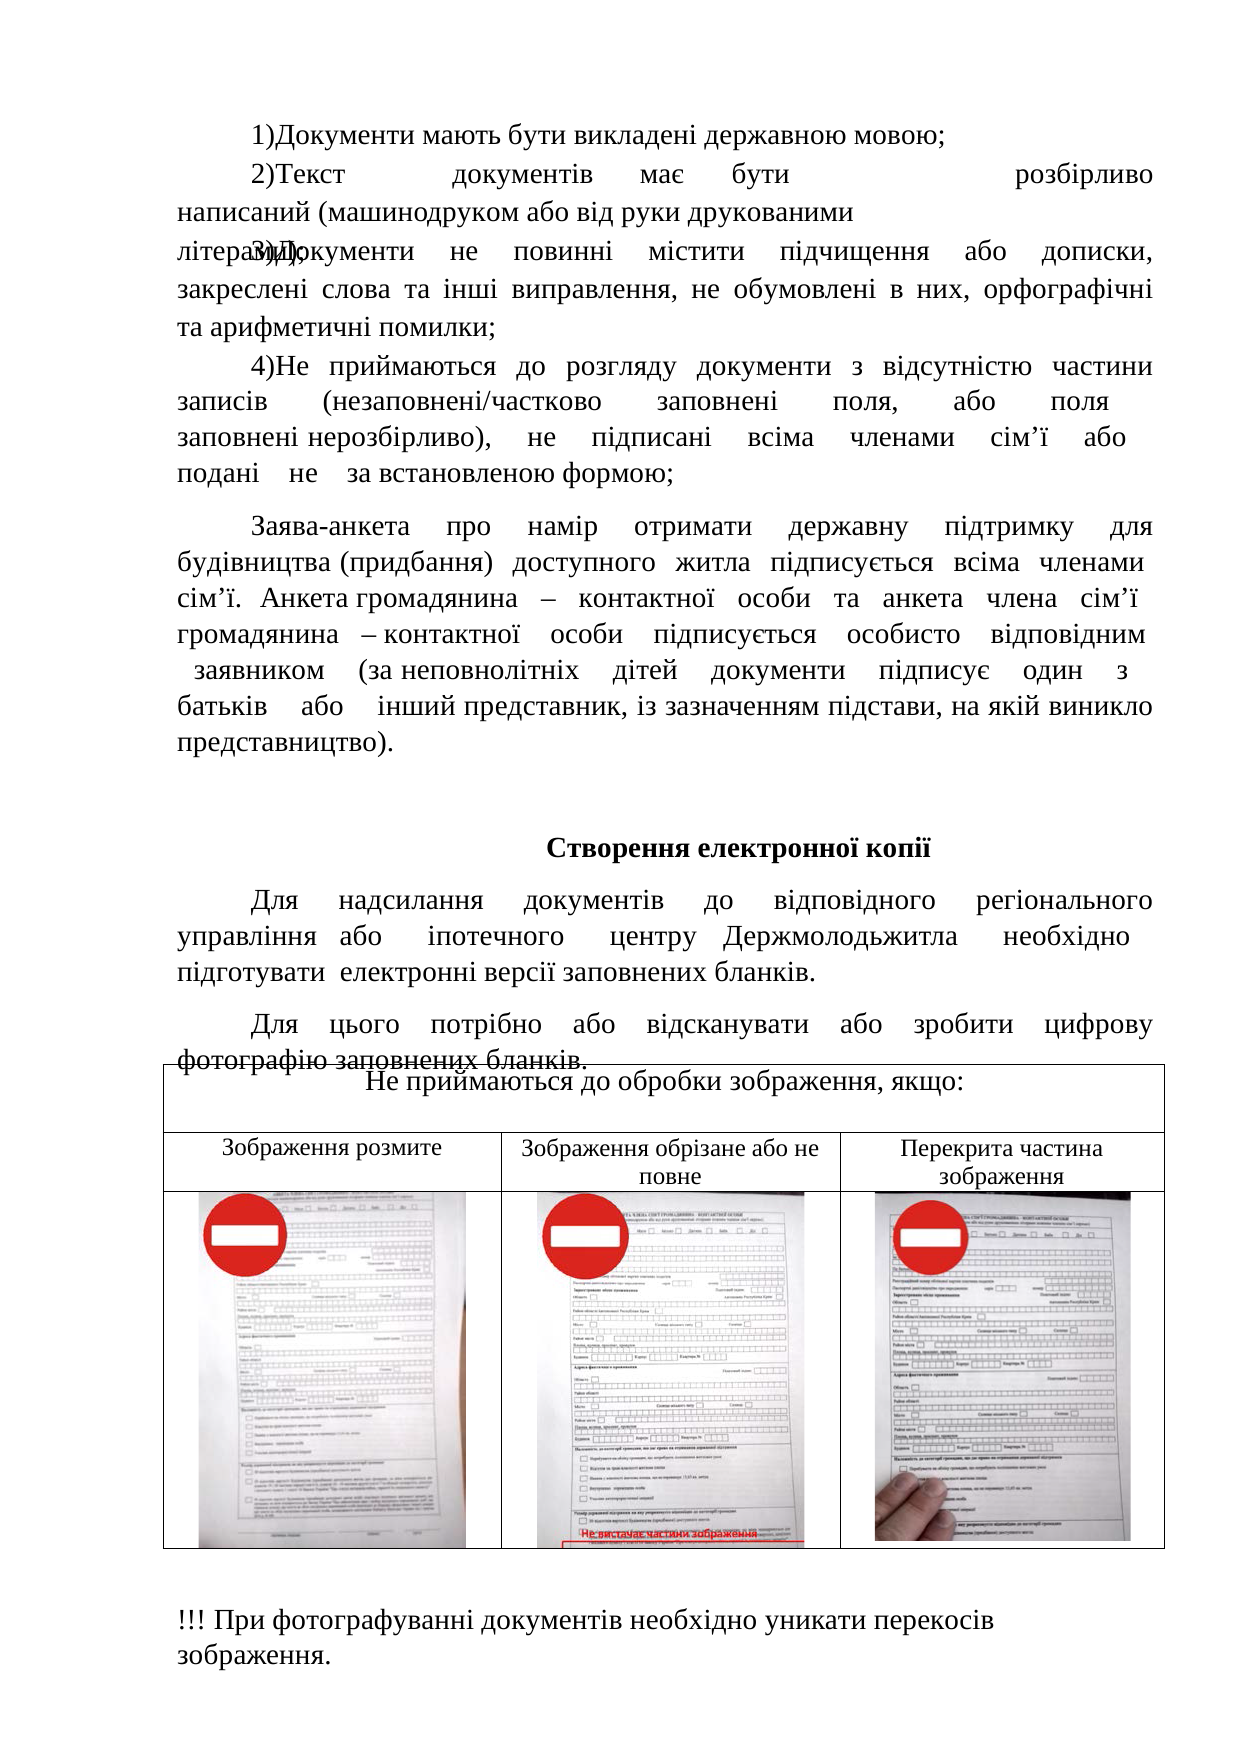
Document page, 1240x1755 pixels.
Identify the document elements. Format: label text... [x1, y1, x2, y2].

table_cell Зображення обрізане або не повне [502, 1133, 840, 1191]
table_cell Перекрита частина зображення [841, 1133, 1164, 1191]
table_cell [502, 1192, 840, 1548]
text_box !!! При фотографуванні документів необхідно уникати перекосів зображення. [175, 1600, 1151, 1670]
text_box розбірливо [1013, 154, 1154, 190]
table_cell [841, 1192, 1164, 1548]
table_cell Зображення розмите [164, 1133, 501, 1191]
table_cell [164, 1192, 501, 1548]
table_header Не приймаються до обробки зображення, якщо: [164, 1065, 1164, 1132]
text_box Документи не повинні містити підчищення або дописки, закреслені слова та інші виправлення, не обумовлені в них, орфографічні та арифметичні помилки; Не приймаються до розгляду документи з відсутністю частини записів (незаповнені/частково заповнені поля, або поля заповнені нерозбірливо), не підписані всіма членами сім’ї або подані не за встановленою формою; Заява-анкета про намір отримати державну підтримку для будівництва (придбання) доступного житла підписується всіма членами сім’ї. Анкета громадянина – контактної особи та анкета члена сім’ї громадянина – контактної особи підписується особисто відповідним заявником (за неповнолітніх дітей документи підписує один з батьків або інший представник, із зазначенням підстави, на якій виникло представництво). Створення електронної копії Для надсилання документів до відповідного регіонального управління або іпотечного центру Держмолодьжитла необхідно підготувати електронні версії заповнених бланків. Для цього потрібно або відсканувати або зробити цифрову фотографію заповнених бланків. [175, 227, 1155, 1064]
text_box Документи мають бути викладені державною мовою; Текст документів має бути написаний (машинодруком або від руки друкованими літерами); [175, 115, 994, 227]
